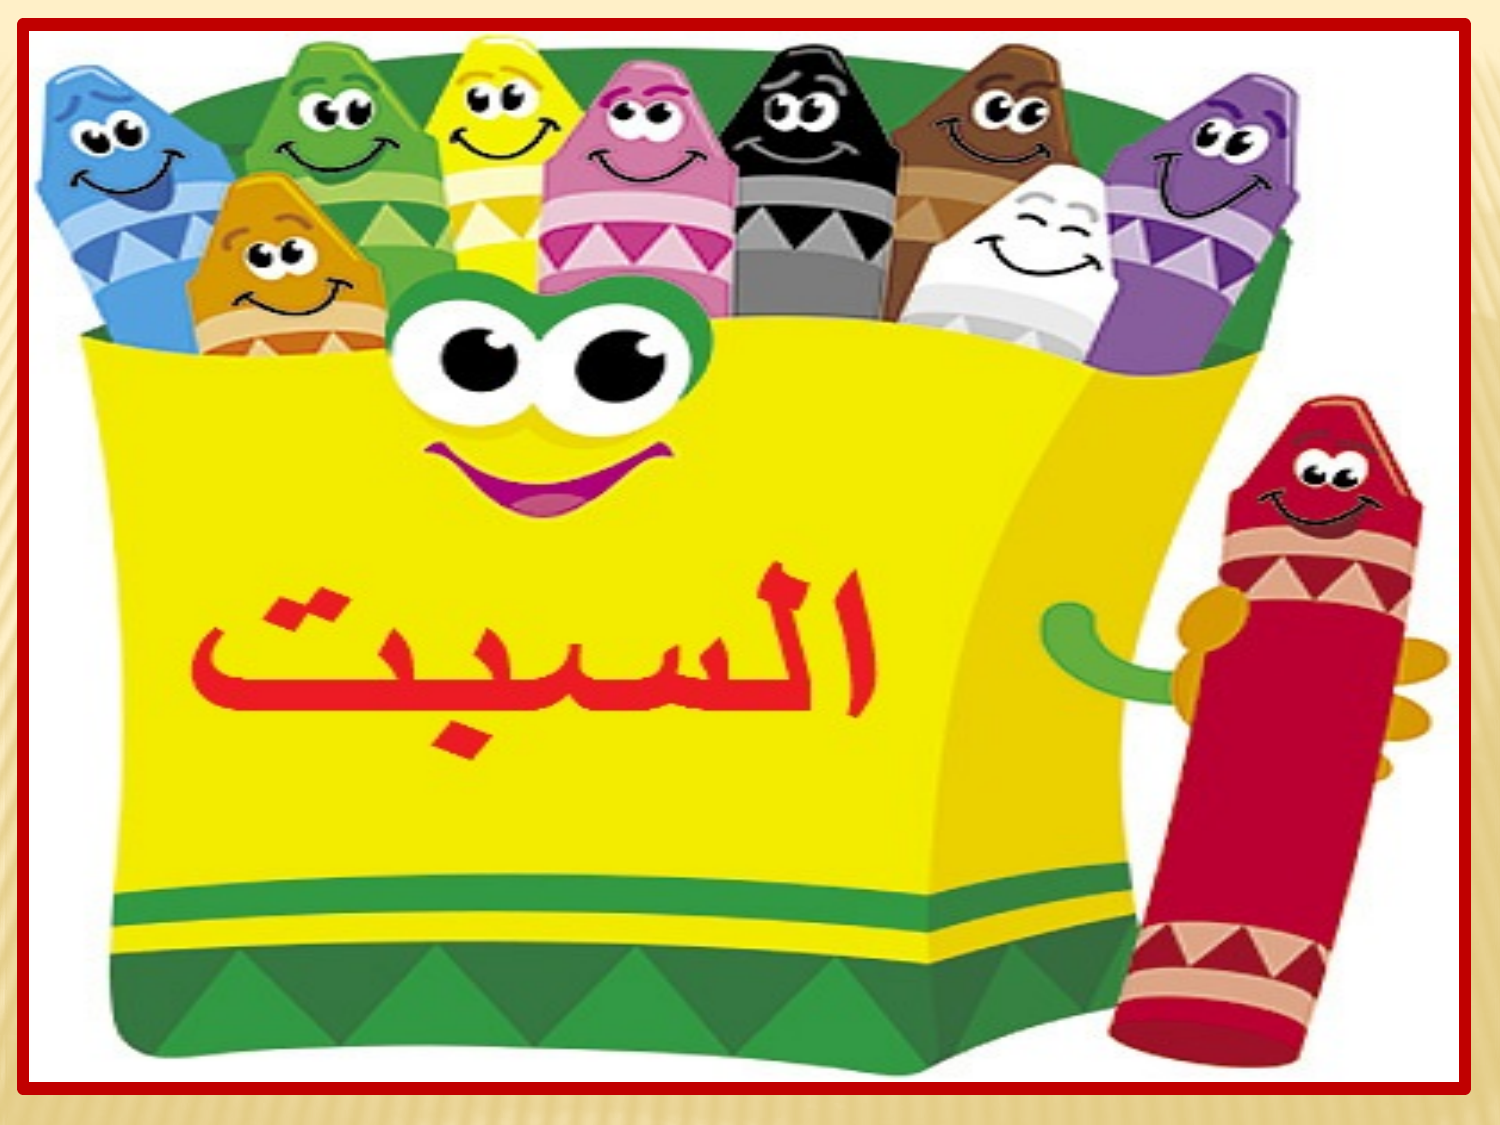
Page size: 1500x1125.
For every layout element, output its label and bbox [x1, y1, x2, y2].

picture [29, 30, 1460, 1083]
